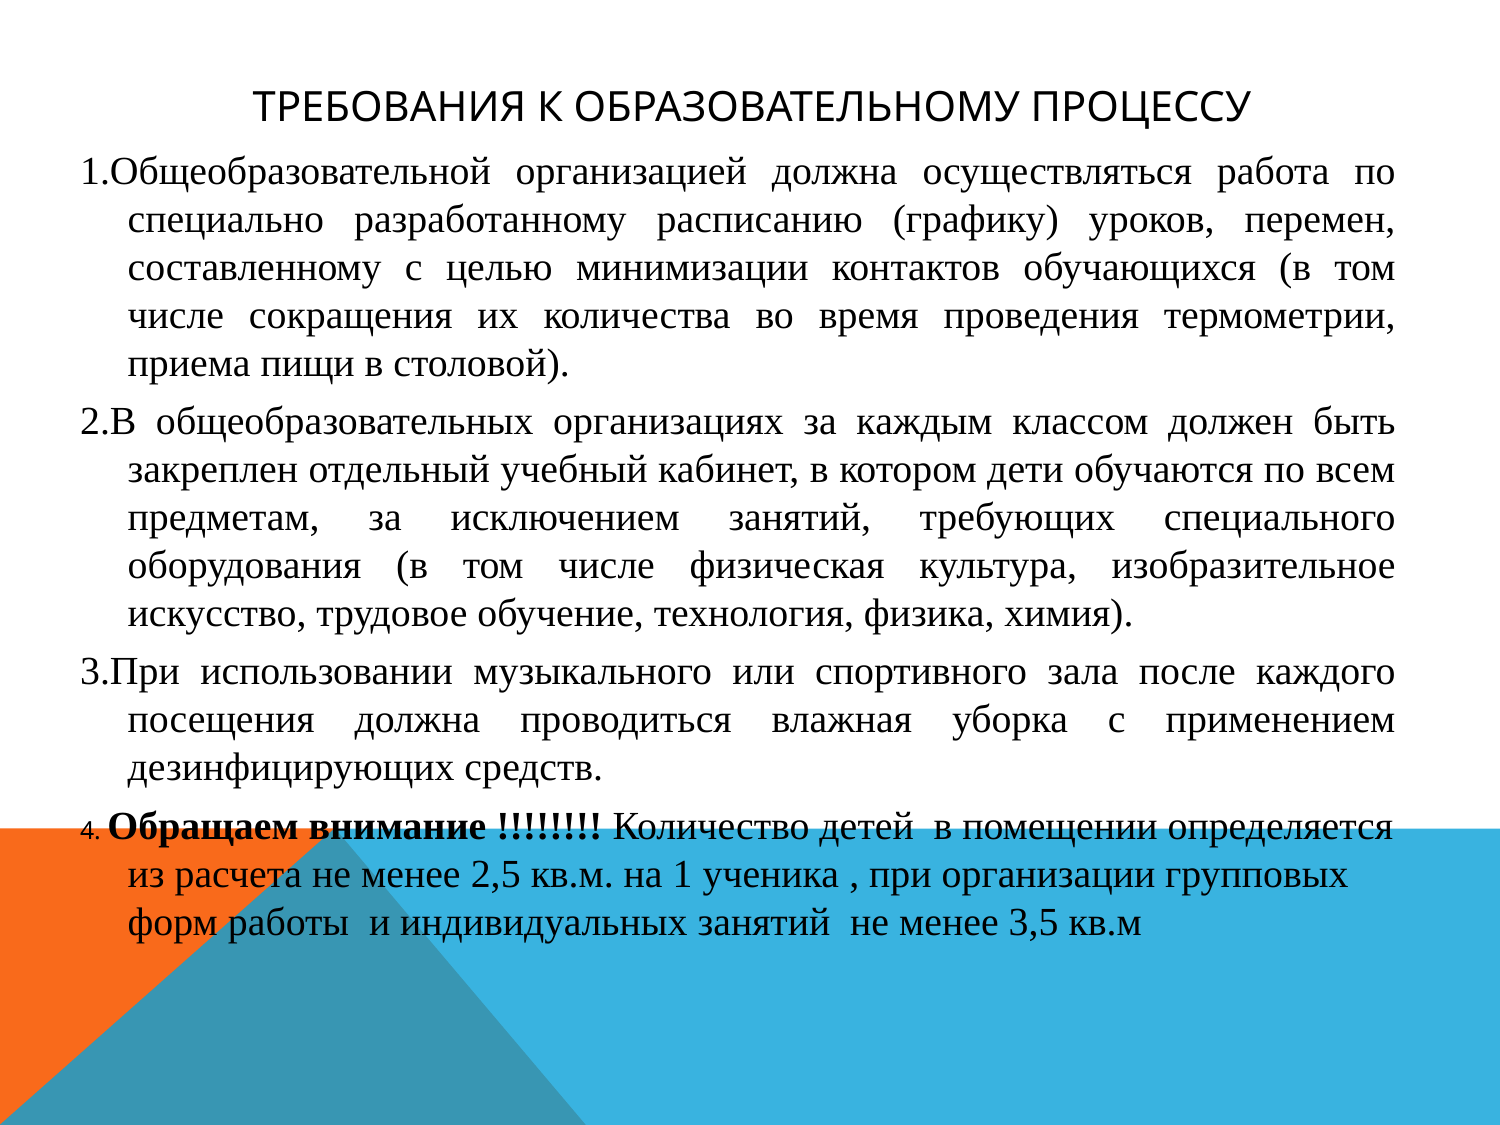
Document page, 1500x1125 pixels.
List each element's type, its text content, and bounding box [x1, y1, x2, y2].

list 1.Общеобразовательной организацией должна осуществляться работа по специально разработанному расписанию (графику) уроков, перемен, составленному с целью минимизации контактов обучающихся (в том числе сокращения их количества во время проведения термометрии, приема пищи в столовой). 2.В общеобразовательных организациях за каждым классом должен быть закреплен отдельный учебный кабинет, в котором дети обучаются по всем предметам, за исключением занятий, требующих специального оборудования (в том числе физическая культура, изобразительное искусство, трудовое обучение, технология, физика, химия). 3.При использовании музыкального или спортивного зала после каждого посещения должна проводиться влажная уборка с применением дезинфицирующих средств. 4. Обращаем внимание !!!!!!!! Количество детей в помещении определяется из расчета не менее 2,5 кв.м. на 1 ученика , при организации групповых форм работы и индивидуальных занятий не менее 3,5 кв.м [64, 137, 1412, 1012]
title ТРЕБОВАНИЯ К ОБРАЗОВАТЕЛЬНОМУ ПРОЦЕССУ [135, 60, 1369, 137]
